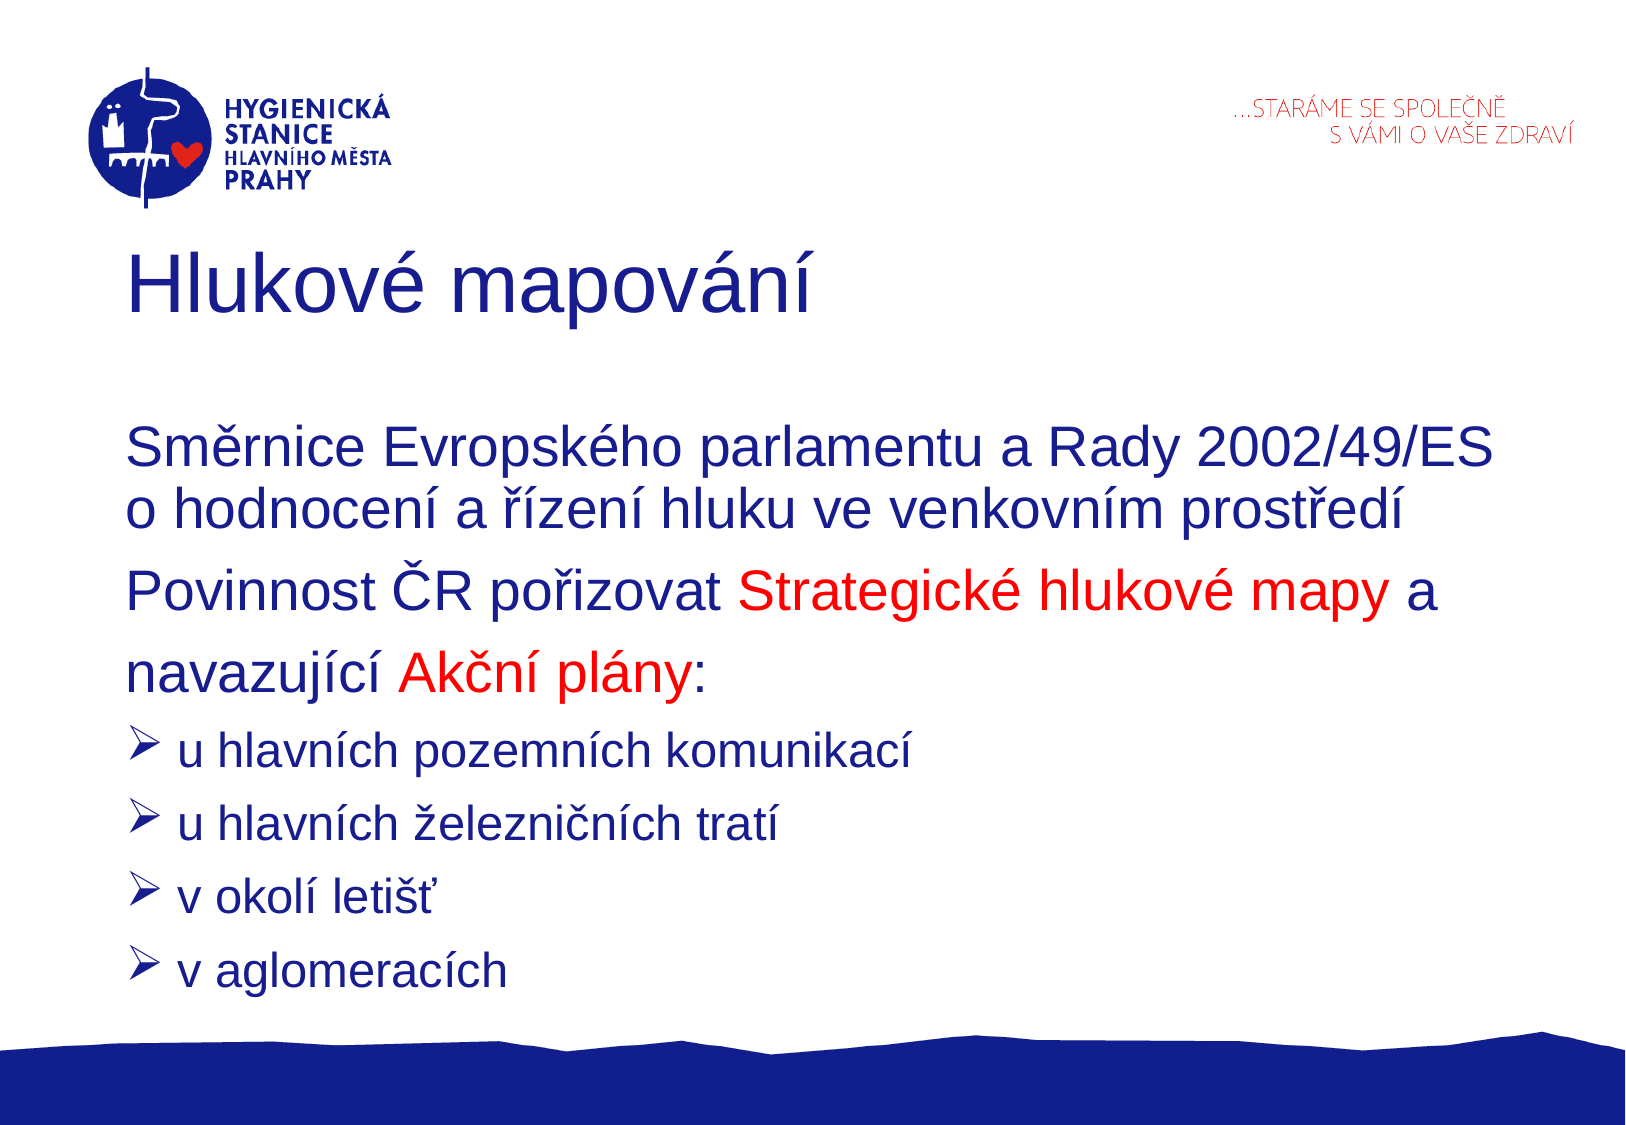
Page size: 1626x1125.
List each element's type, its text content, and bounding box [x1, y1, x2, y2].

list Směrnice Evropského parlamentu a Rady 2002/49/ES o hodnocení a řízení hluku ve venkovním prostředí Povinnost ČR pořizovat Strategické hlukové mapy a navazující Akční plány: u hlavních pozemních komunikací u hlavních železničních tratí v okolí letišť v aglomeracích [110, 410, 1535, 1067]
title Hlukové mapování [110, 226, 1513, 410]
picture [0, 0, 1626, 1125]
